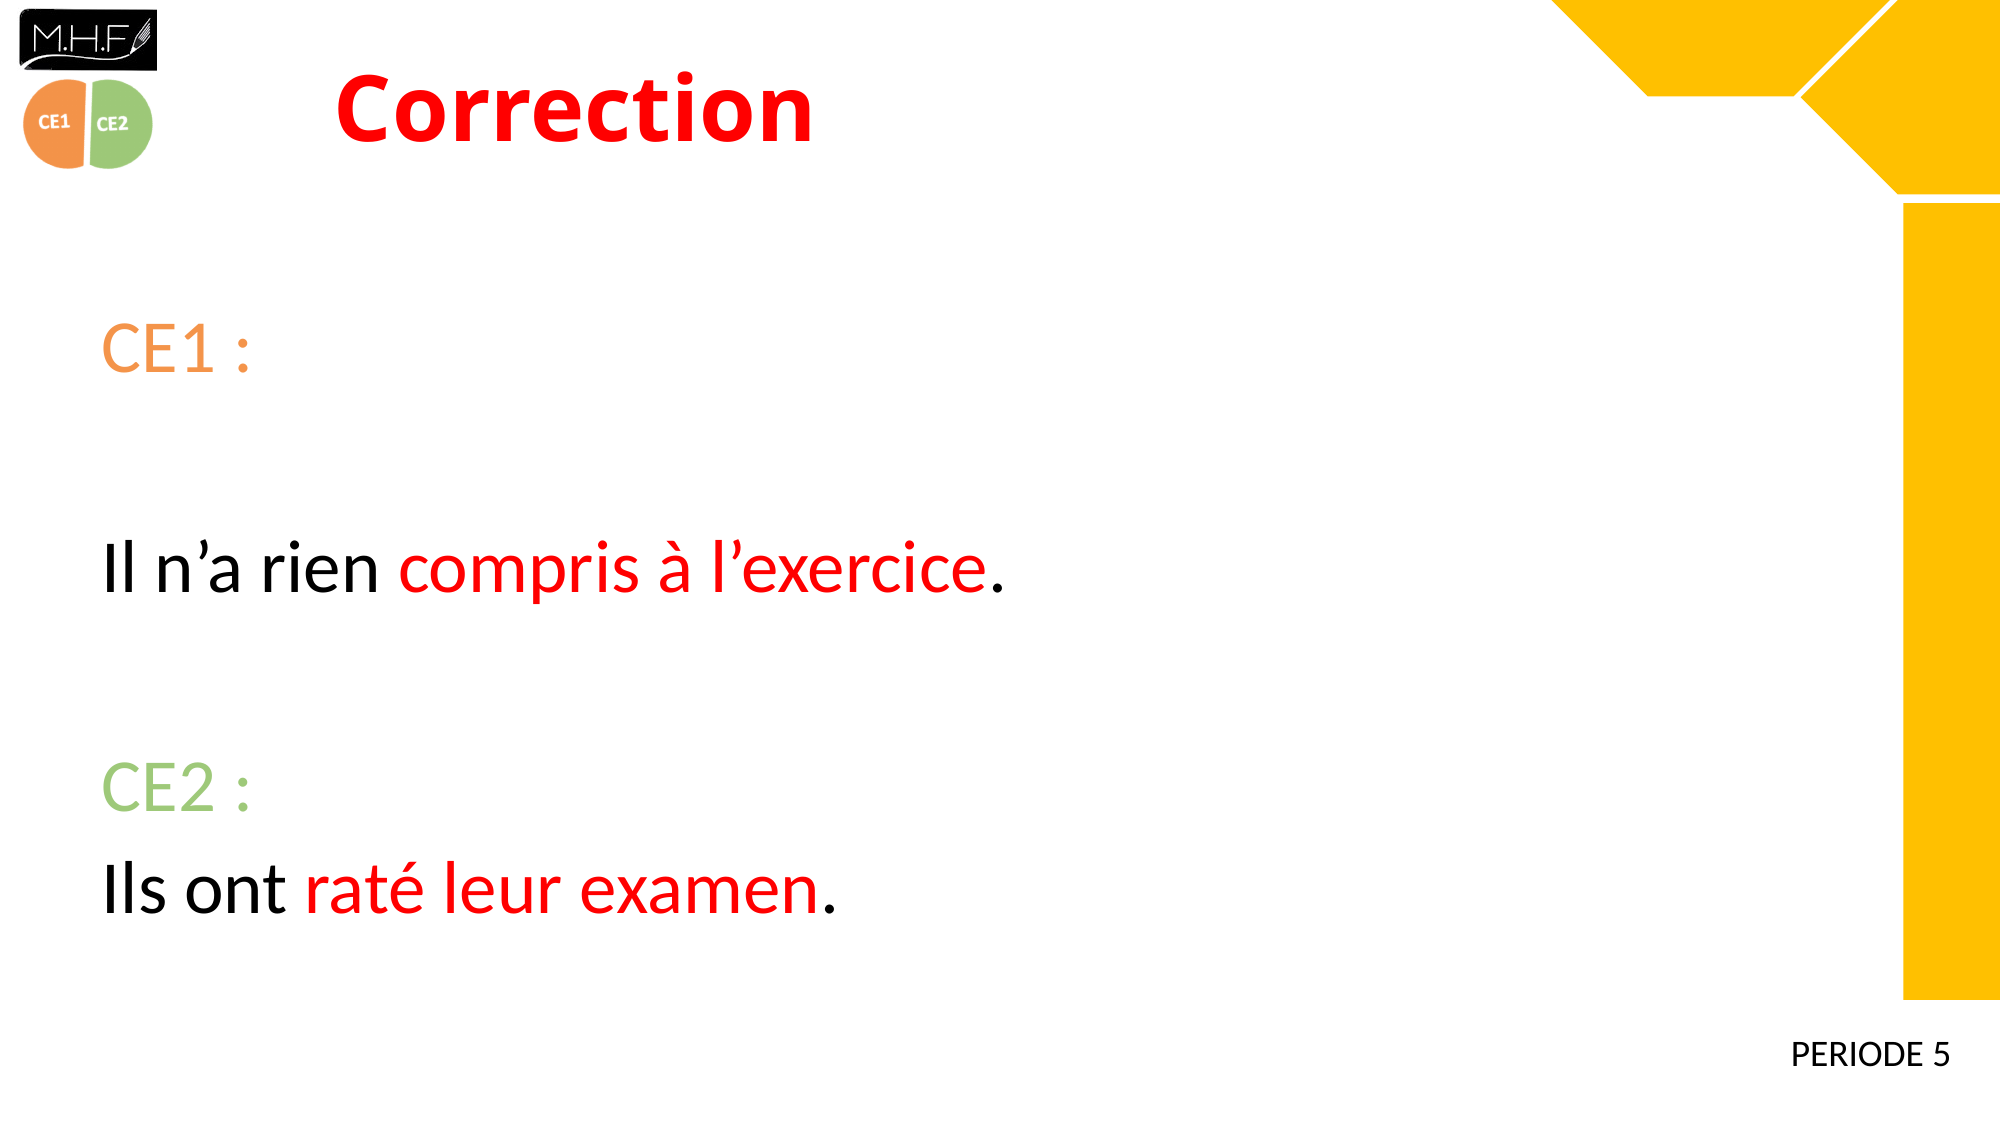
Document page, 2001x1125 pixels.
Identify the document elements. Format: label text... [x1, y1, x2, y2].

text_box [1902, 202, 2000, 1001]
text_box PERIODE 5 [1362, 1021, 1967, 1125]
text_box [1799, 0, 2000, 196]
title Correction [318, 3, 1865, 221]
text_box [1549, 0, 1892, 98]
list CE1 : Il n’a rien compris à l’exercice. CE2 : Ils ont raté leur examen. [86, 300, 1748, 1015]
picture [1, 7, 177, 207]
